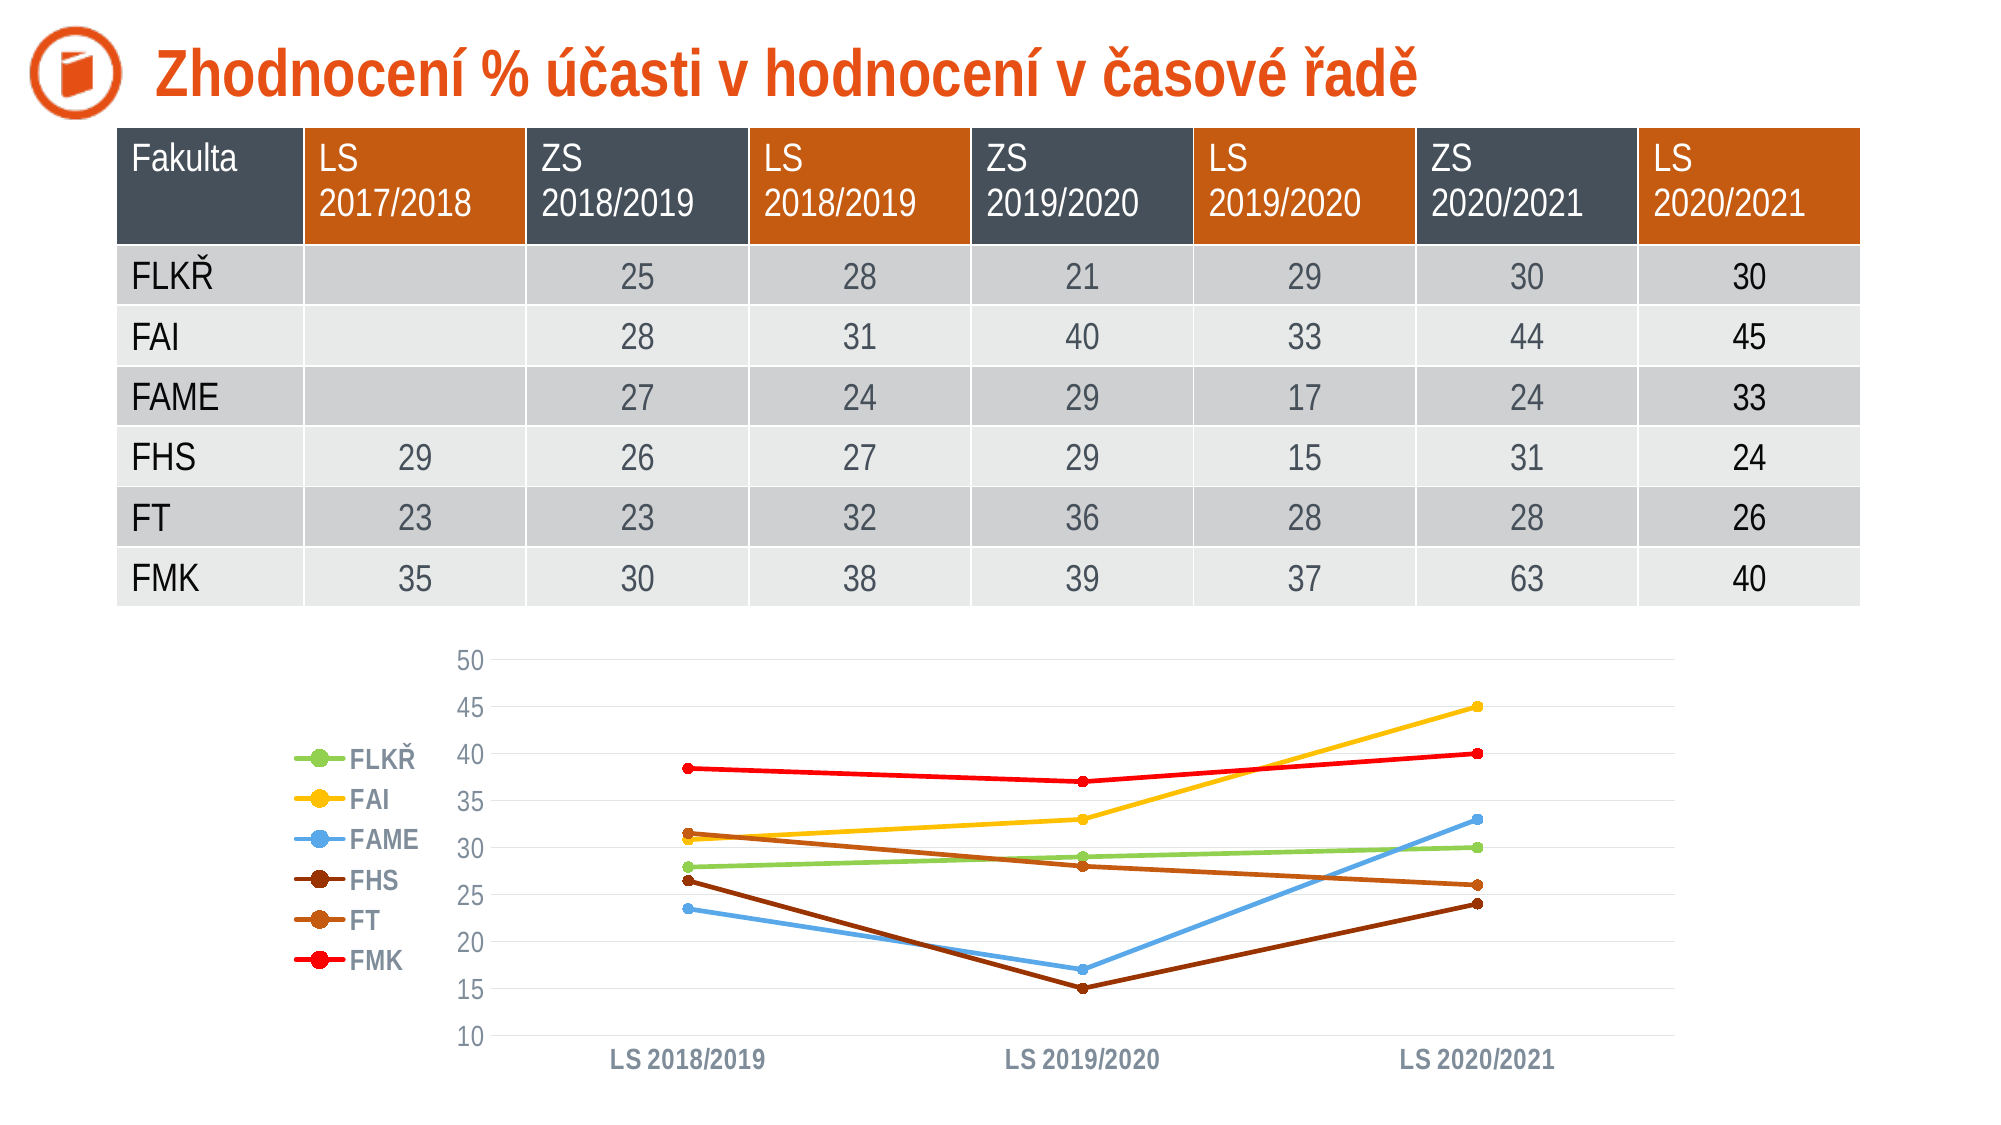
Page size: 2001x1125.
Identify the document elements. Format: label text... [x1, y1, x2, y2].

table_cell 24 [1639, 427, 1860, 486]
table_cell [305, 367, 525, 425]
table_cell 30 [527, 548, 748, 606]
table_header ZS 2019/2020 [972, 128, 1193, 244]
table_cell 17 [1194, 367, 1415, 425]
table_cell 29 [1194, 246, 1415, 304]
table_cell 24 [750, 367, 970, 425]
table_cell 28 [527, 306, 748, 365]
table_cell [305, 246, 525, 304]
table_cell 63 [1417, 548, 1637, 606]
table_cell 40 [1639, 548, 1860, 606]
table_header ZS 2018/2019 [527, 128, 748, 244]
chart [274, 633, 1704, 1085]
table_cell 23 [305, 487, 525, 546]
table_cell 24 [1417, 367, 1637, 425]
table_cell 33 [1194, 306, 1415, 365]
table_cell 32 [750, 487, 970, 546]
table_cell FT [117, 487, 303, 546]
table_cell 36 [972, 487, 1193, 546]
table_cell 26 [527, 427, 748, 486]
table_cell 23 [527, 487, 748, 546]
table_cell 30 [1639, 246, 1860, 304]
table_cell 25 [527, 246, 748, 304]
table_cell 15 [1194, 427, 1415, 486]
table_cell 37 [1194, 548, 1415, 606]
table_cell [305, 306, 525, 365]
table_cell 28 [1194, 487, 1415, 546]
table_cell 33 [1639, 367, 1860, 425]
table_cell 27 [527, 367, 748, 425]
title Zhodnocení % účasti v hodnocení v časové řadě [140, 23, 1837, 126]
table_header Fakulta [117, 128, 303, 244]
table_cell 28 [750, 246, 970, 304]
table_header LS 2017/2018 [305, 128, 525, 244]
table_cell FAME [117, 367, 303, 425]
picture [24, 24, 129, 126]
table_cell 38 [750, 548, 970, 606]
table_cell 31 [1417, 427, 1637, 486]
table_cell 27 [750, 427, 970, 486]
table_cell FAI [117, 306, 303, 365]
table_cell 44 [1417, 306, 1637, 365]
table_cell FLKŘ [117, 246, 303, 304]
table_cell 45 [1639, 306, 1860, 365]
table_cell 29 [972, 367, 1193, 425]
table_header LS 2018/2019 [750, 128, 970, 244]
table_header LS 2019/2020 [1194, 128, 1415, 244]
table_cell FMK [117, 548, 303, 606]
table_header LS 2020/2021 [1639, 128, 1860, 244]
table_cell 40 [972, 306, 1193, 365]
table_cell 30 [1417, 246, 1637, 304]
table_cell 21 [972, 246, 1193, 304]
table_cell 31 [750, 306, 970, 365]
table_header ZS 2020/2021 [1417, 128, 1637, 244]
table_cell 26 [1639, 487, 1860, 546]
table_cell 28 [1417, 487, 1637, 546]
table_cell 29 [305, 427, 525, 486]
table_cell 39 [972, 548, 1193, 606]
table_cell 29 [972, 427, 1193, 486]
table_cell FHS [117, 427, 303, 486]
table_cell 35 [305, 548, 525, 606]
